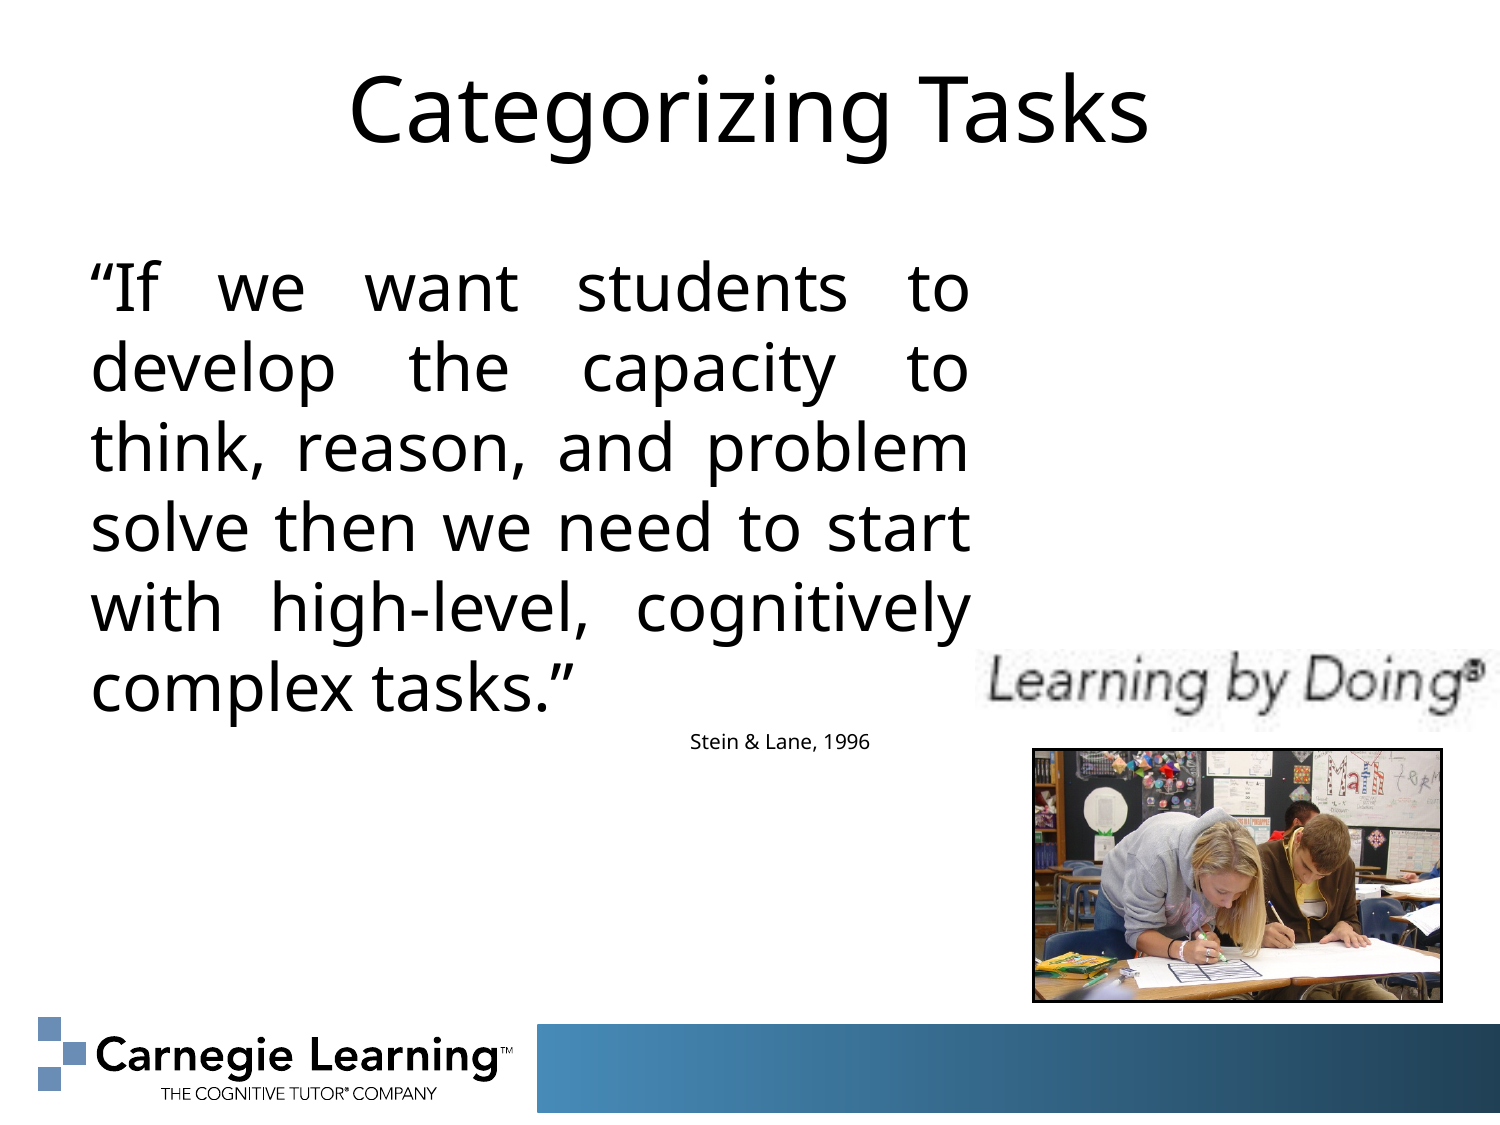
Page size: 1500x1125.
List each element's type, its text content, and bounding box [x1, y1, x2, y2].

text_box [974, 649, 1500, 1001]
title Categorizing Tasks [37, 24, 1463, 188]
list “If we want students to develop the capacity to think, reason, and problem solve then we need to start with high-level, cognitively complex tasks.” Stein & Lane, 1996 [74, 237, 988, 923]
